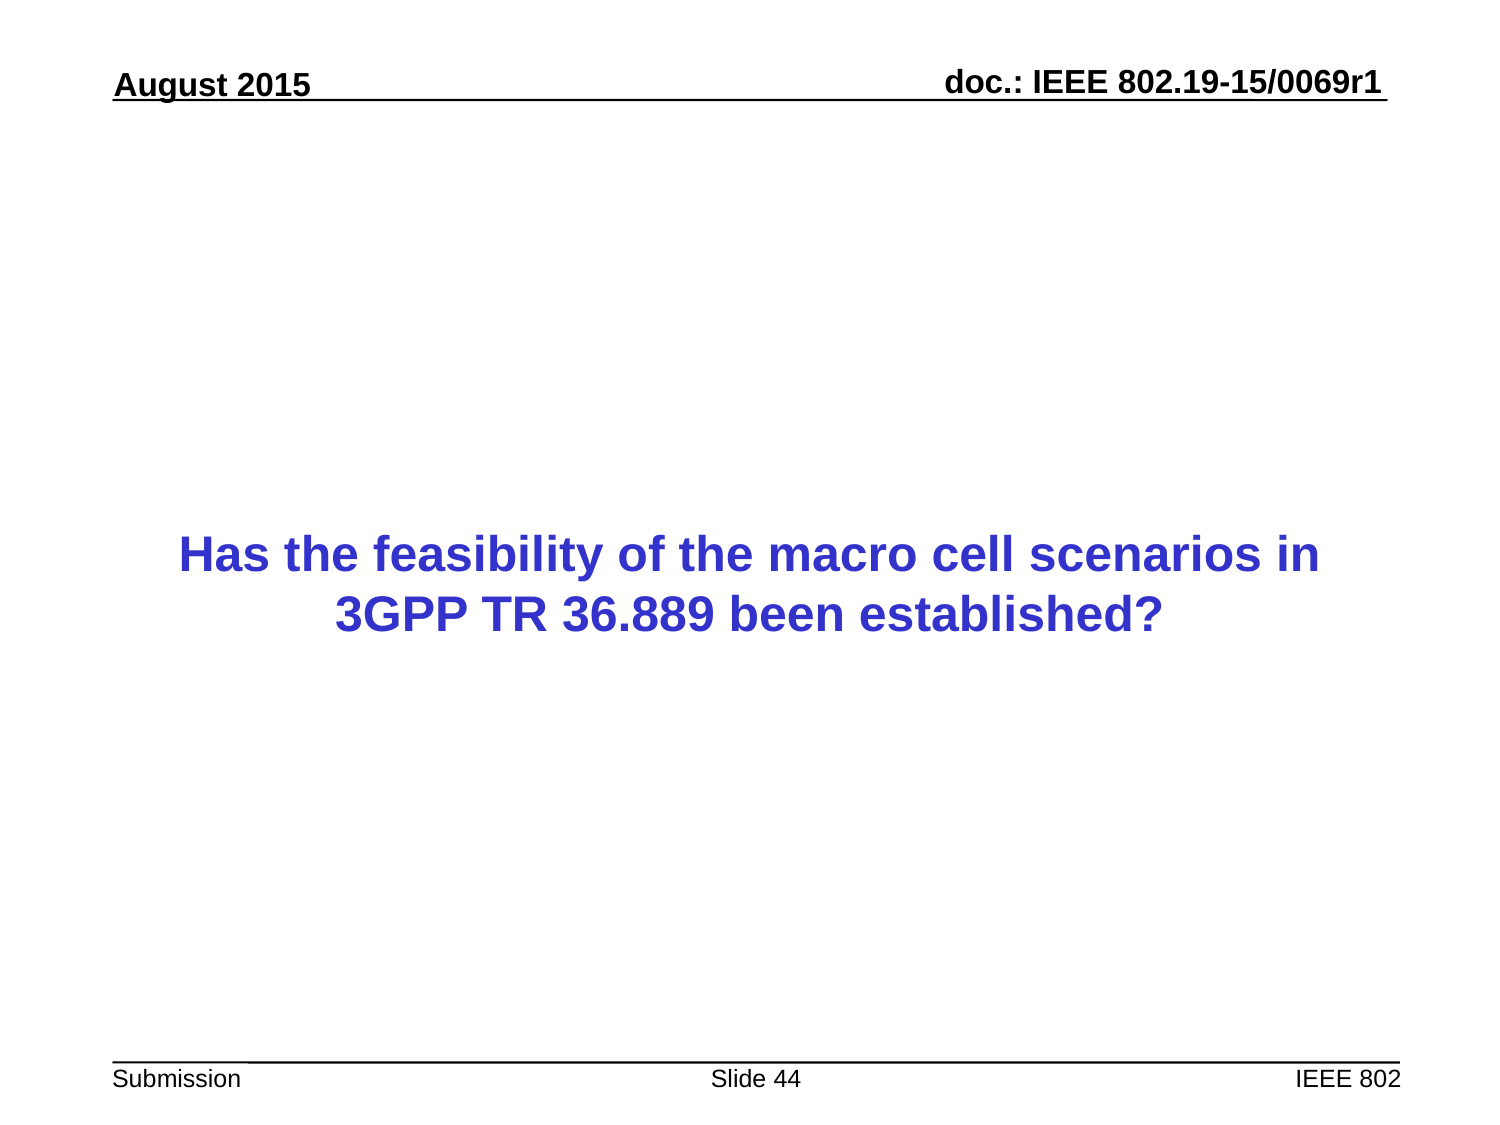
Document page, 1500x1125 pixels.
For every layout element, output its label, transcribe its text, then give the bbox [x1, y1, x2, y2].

title Has the feasibility of the macro cell scenarios in 3GPP TR 36.889 been established? [112, 125, 1388, 1038]
slide_number Slide 44 [709, 1061, 803, 1093]
footer IEEE 802 [1294, 1061, 1402, 1093]
